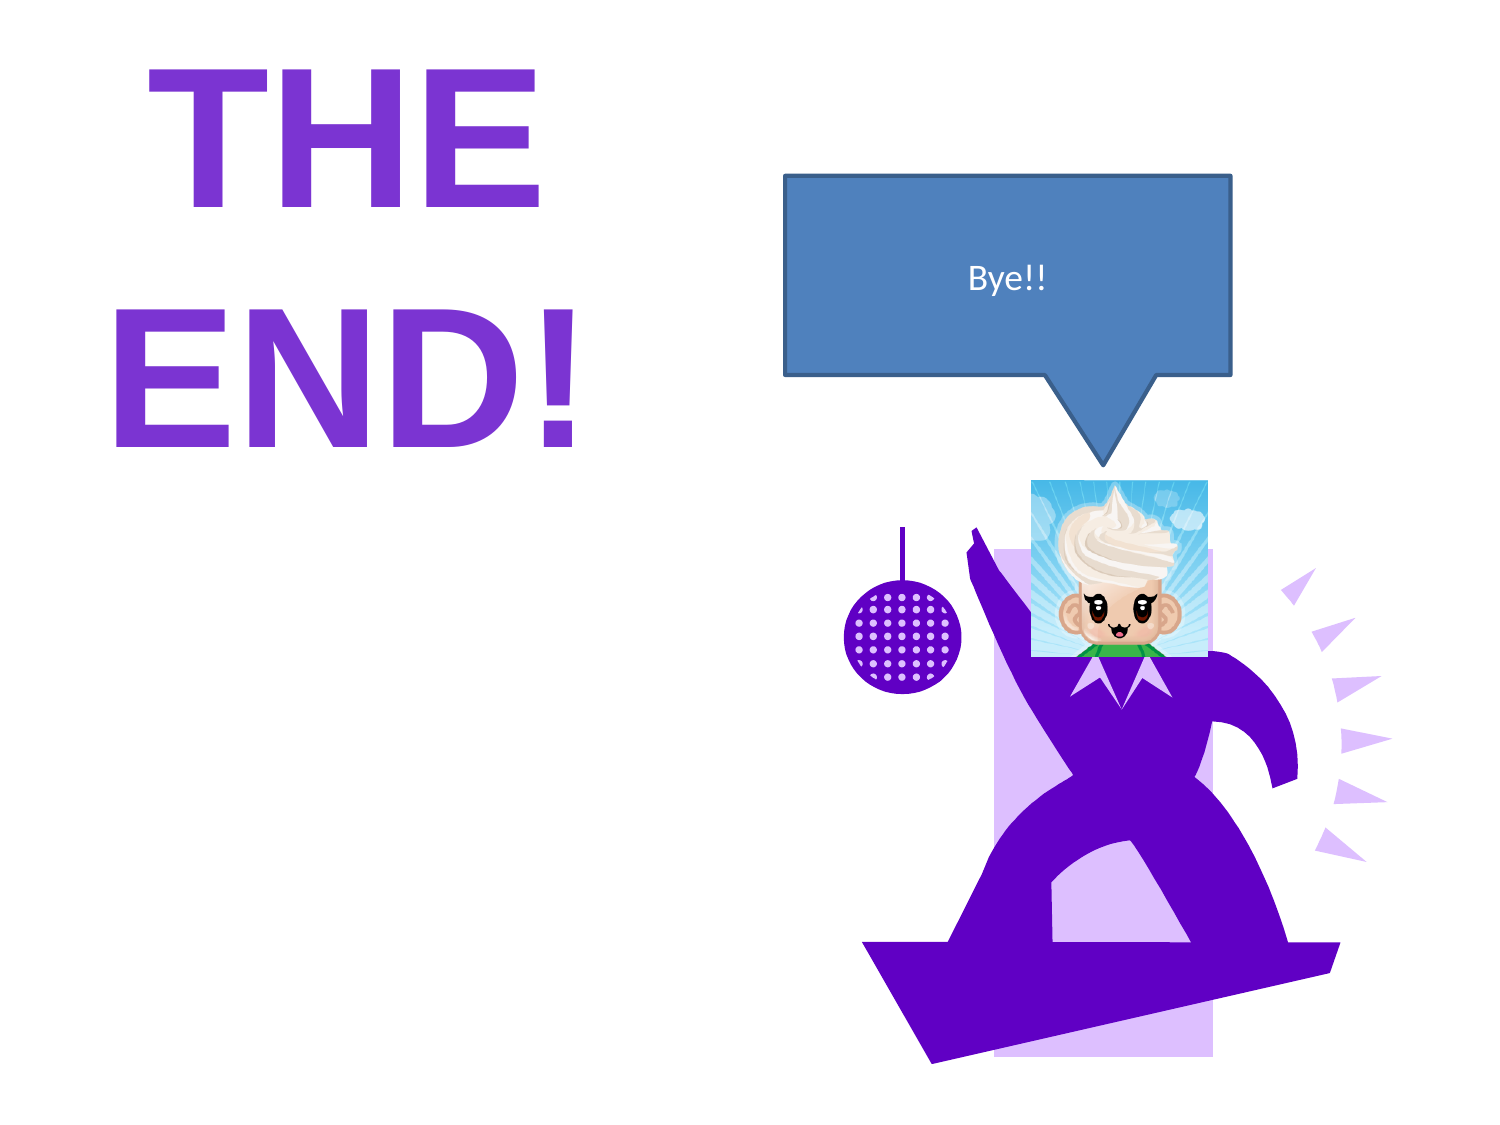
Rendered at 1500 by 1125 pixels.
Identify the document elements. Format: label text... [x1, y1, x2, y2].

text_box THE END! [0, 0, 696, 495]
text_box Bye!! [783, 173, 1233, 468]
picture [843, 480, 1393, 1065]
